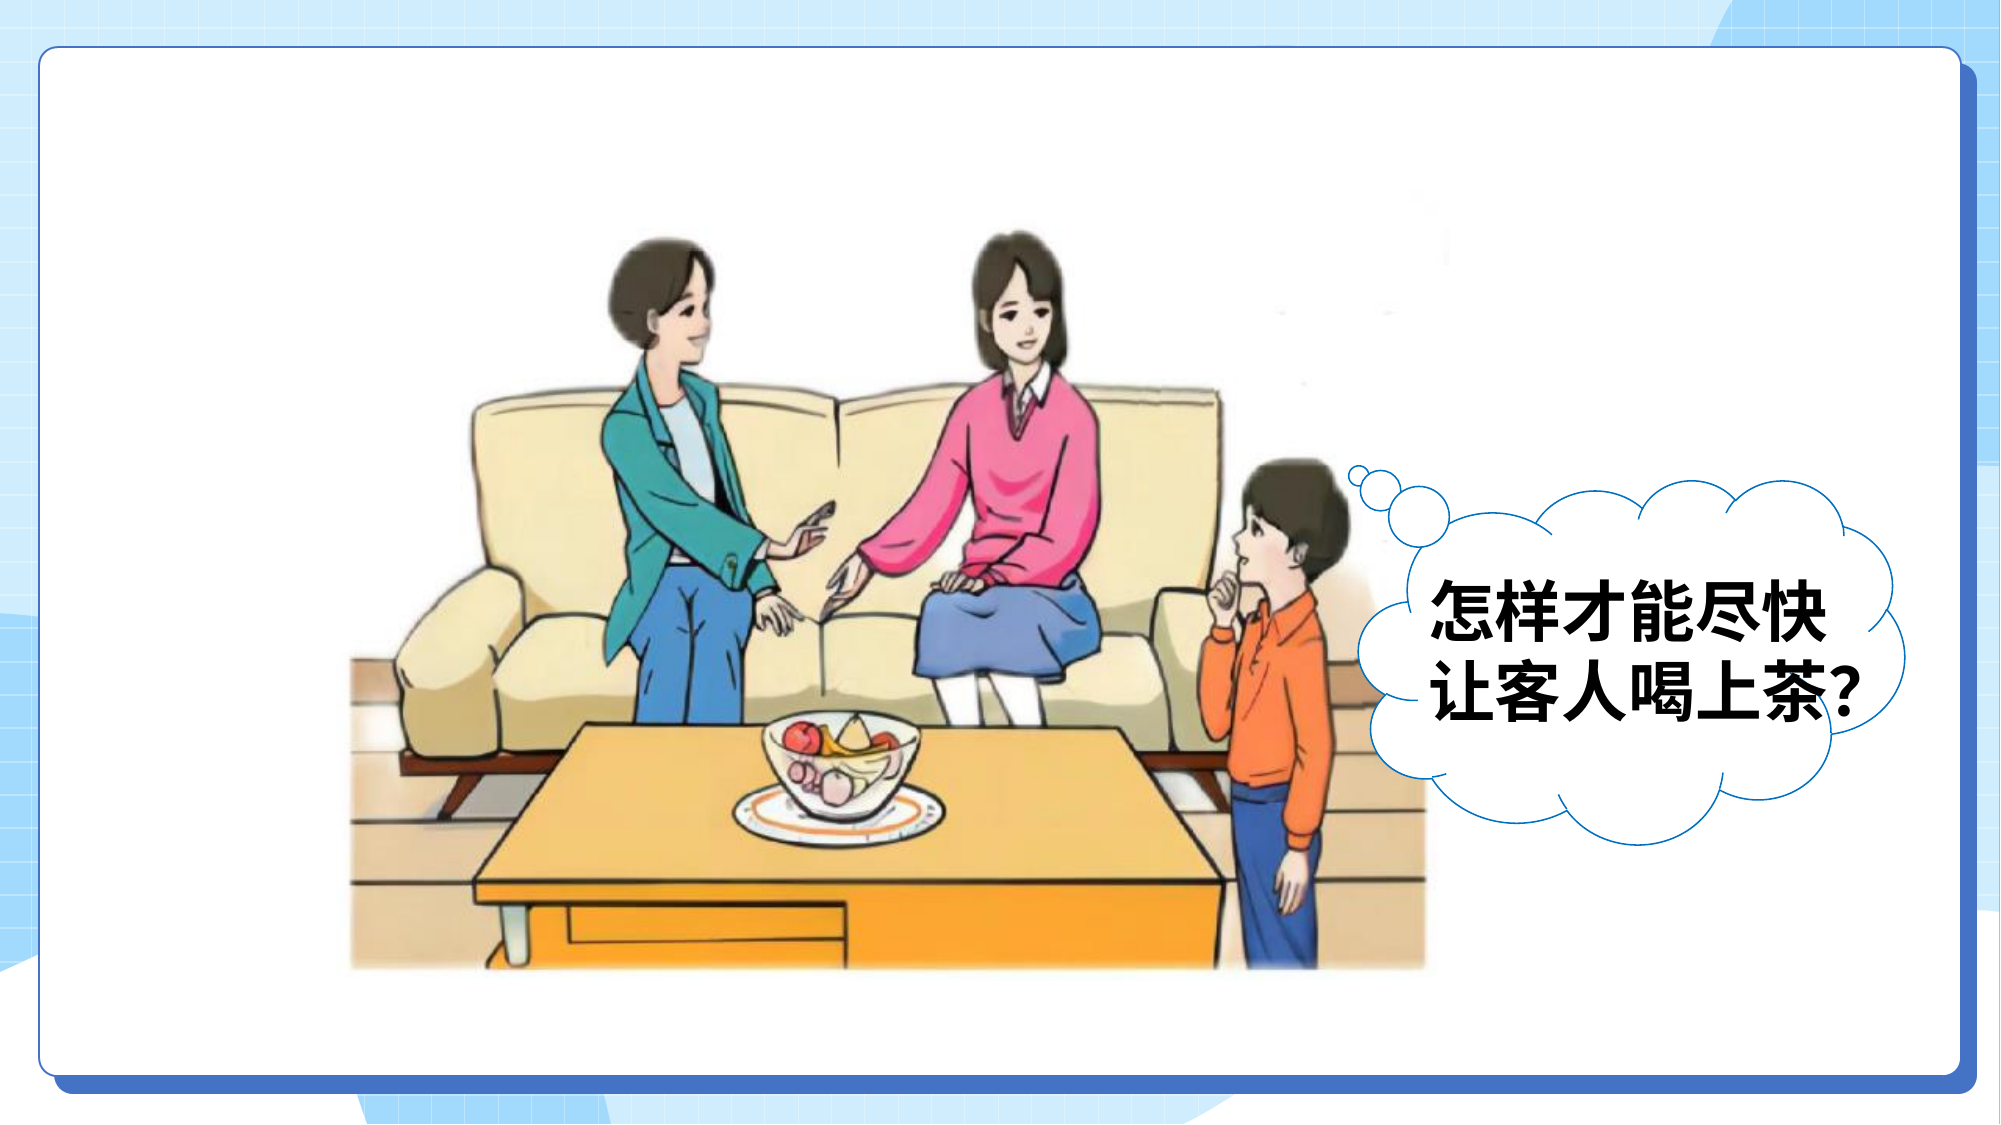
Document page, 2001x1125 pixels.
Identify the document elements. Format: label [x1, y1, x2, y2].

text_box [1358, 479, 1905, 844]
picture [0, 0, 2000, 1125]
